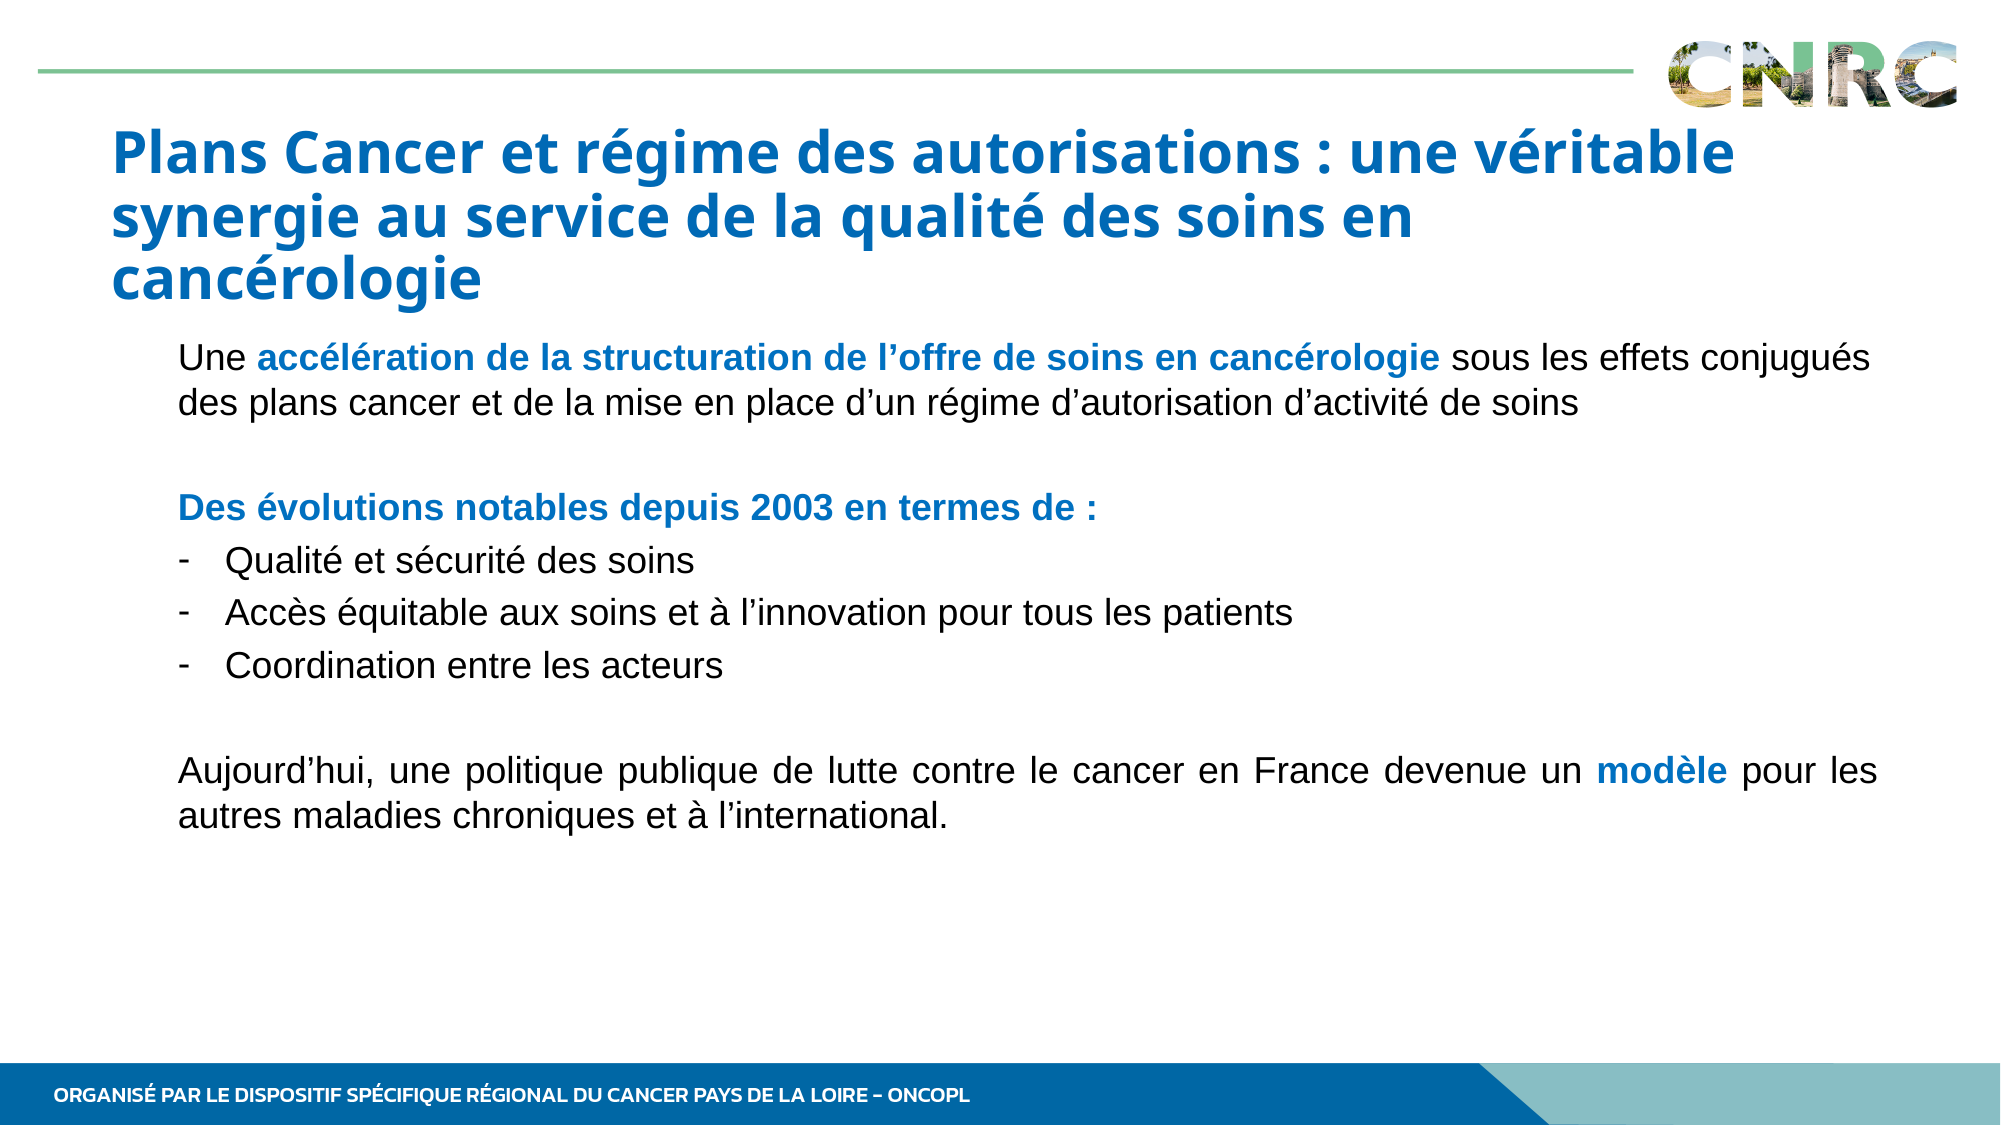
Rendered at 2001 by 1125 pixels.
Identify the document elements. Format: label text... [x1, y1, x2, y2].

text_box Une accélération de la structuration de l’offre de soins en cancérologie sous les effets conjugués des plans cancer et de la mise en place d’un régime d’autorisation d’activité de soins Des évolutions notables depuis 2003 en termes de : Qualité et sécurité des soins Accès équitable aux soins et à l’innovation pour tous les patients Coordination entre les acteurs Aujourd’hui, une politique publique de lutte contre le cancer en France devenue un modèle pour les autres maladies chroniques et à l’international. [148, 325, 1893, 1063]
text_box Plans Cancer et régime des autorisations : une véritable synergie au service de la qualité des soins en cancérologie [96, 62, 1815, 297]
picture [0, 0, 2001, 1125]
